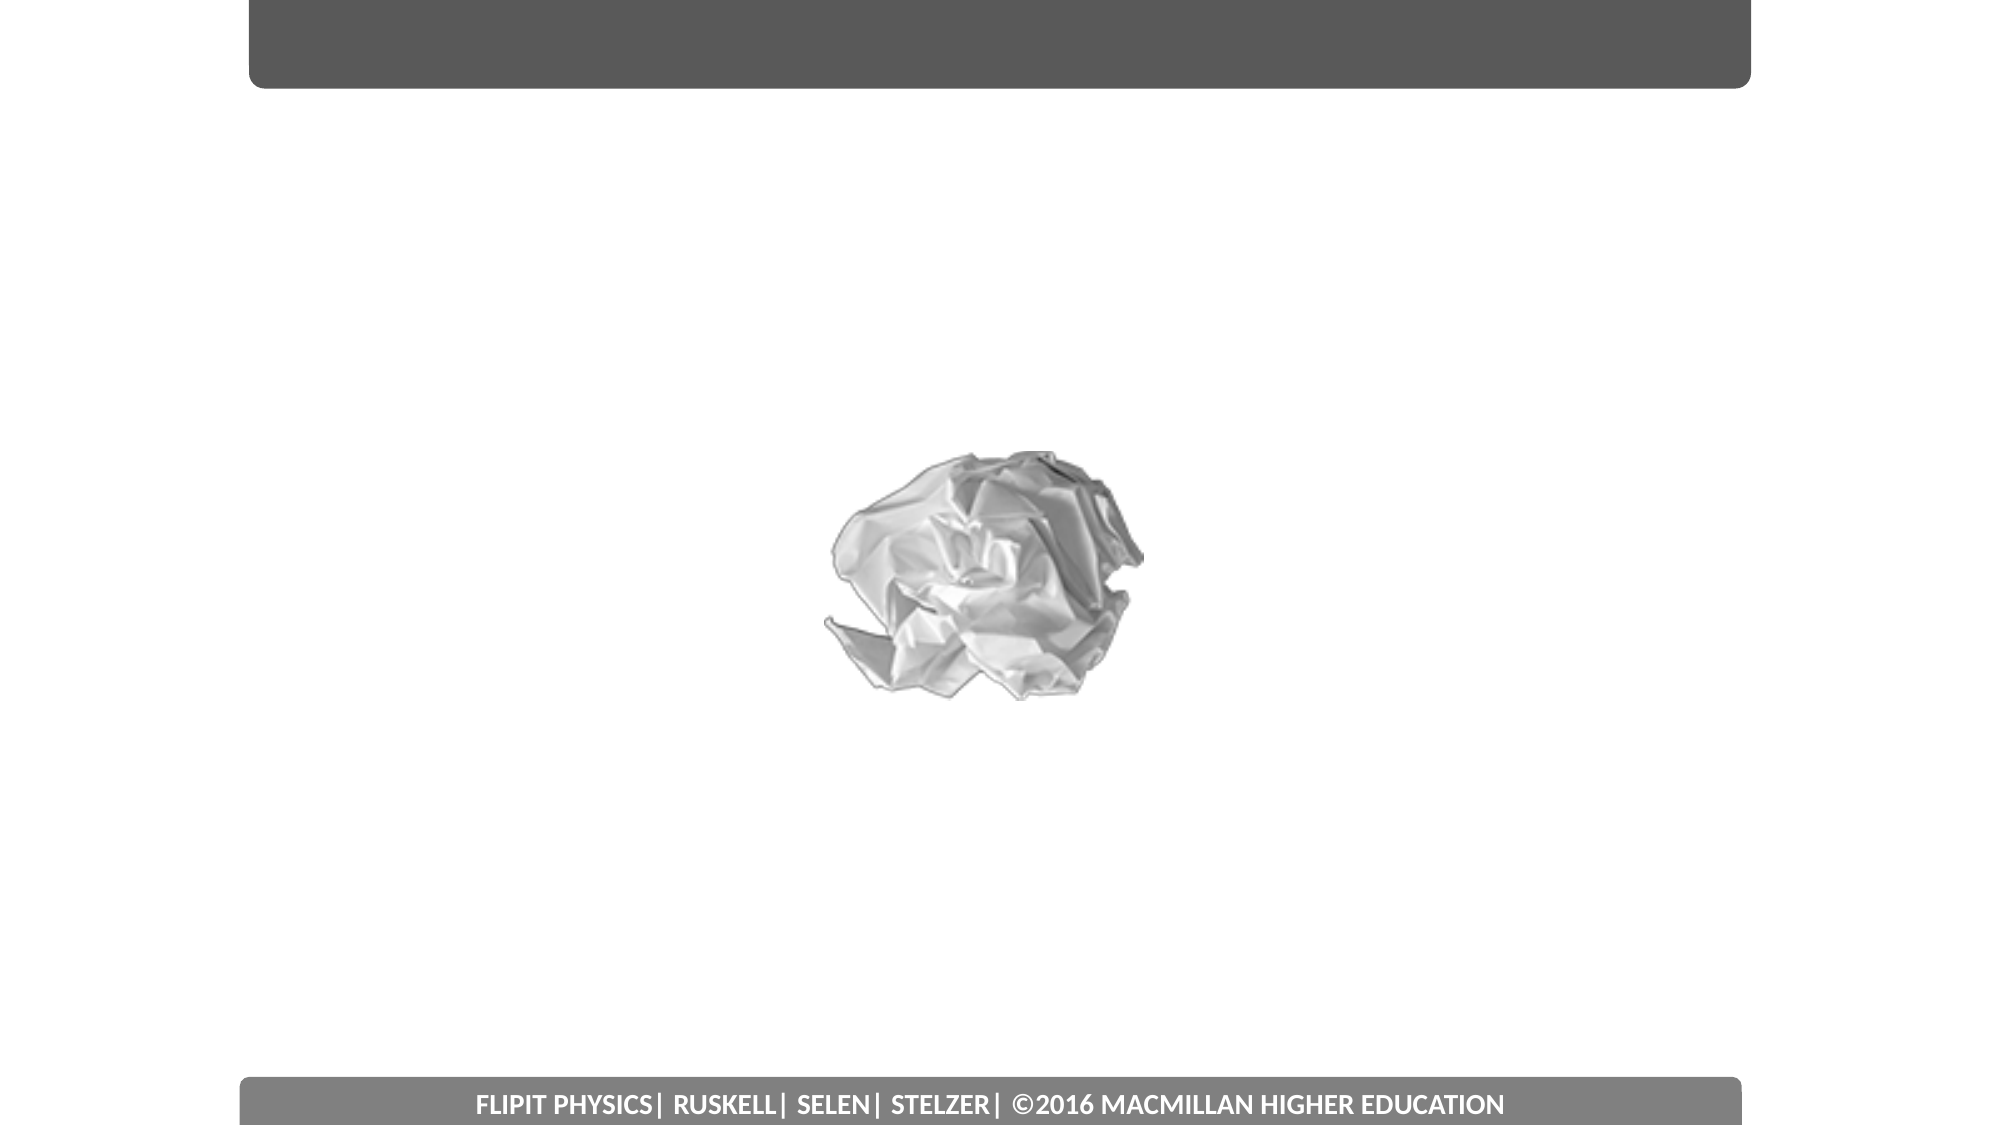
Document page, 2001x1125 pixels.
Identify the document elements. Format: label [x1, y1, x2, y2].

text_box [248, 0, 1752, 89]
text_box [240, 1077, 1741, 1125]
picture [824, 451, 1144, 701]
